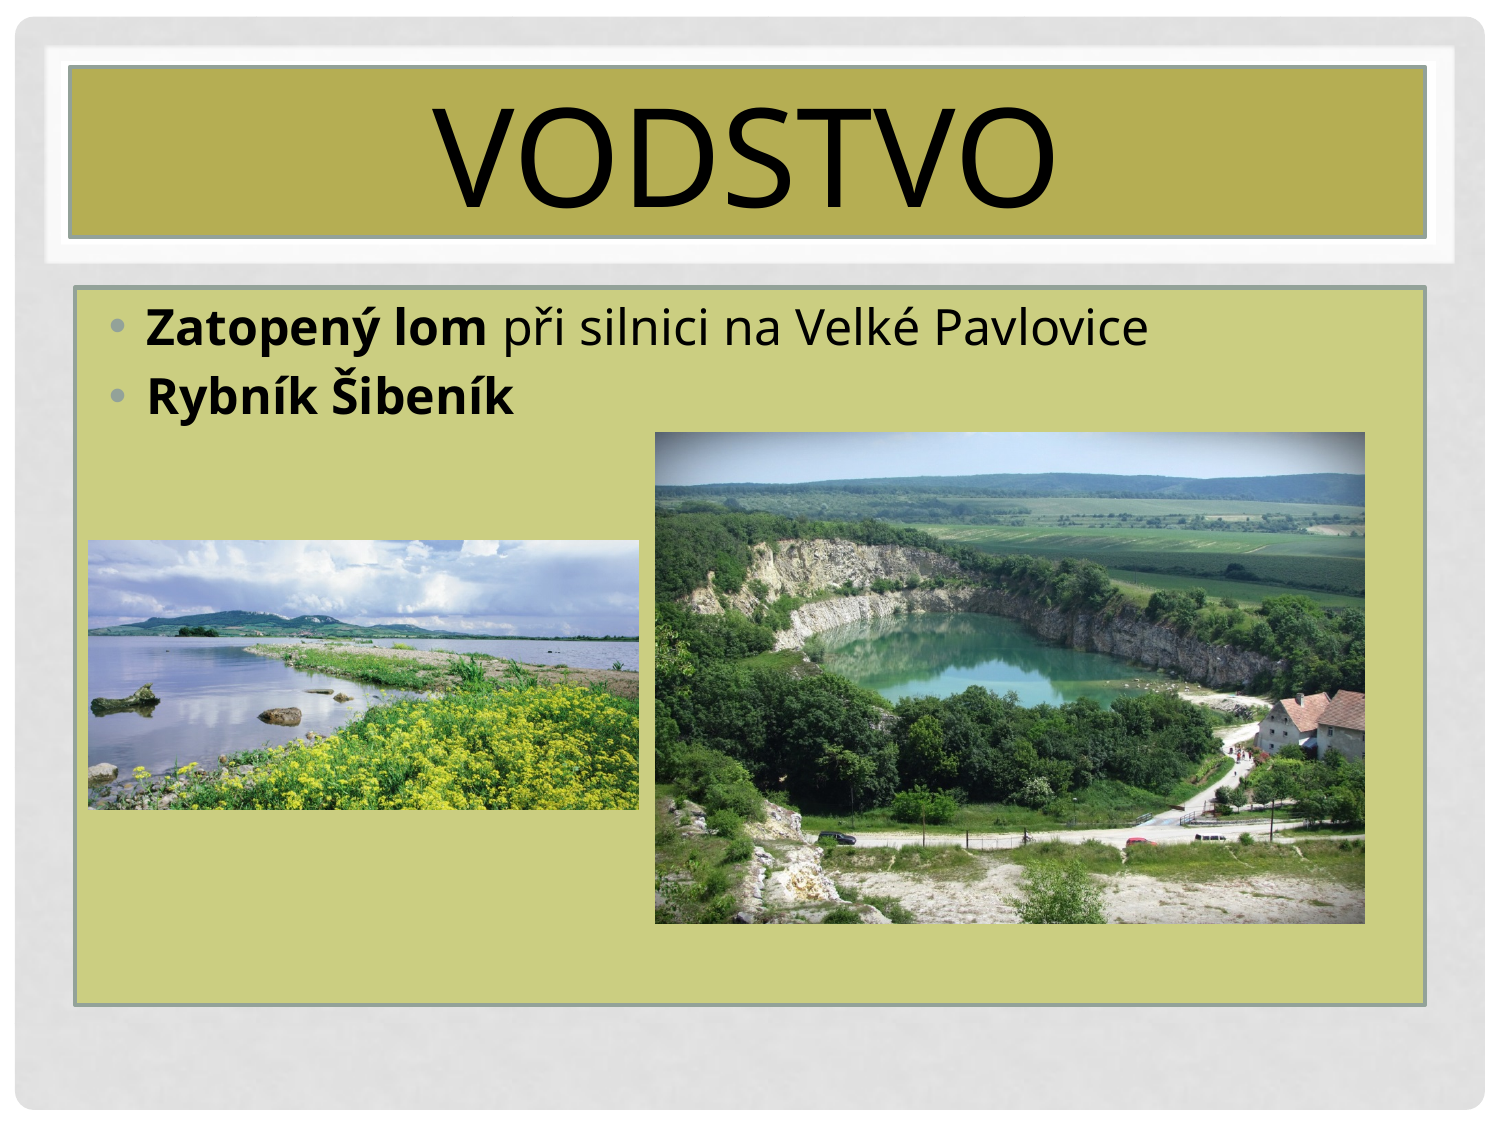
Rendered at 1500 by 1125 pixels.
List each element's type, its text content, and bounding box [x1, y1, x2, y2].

picture [88, 540, 639, 811]
title Vodstvo [68, 65, 1427, 239]
list Zatopený lom při silnici na Velké Pavlovice Rybník Šibeník [73, 285, 1427, 1007]
picture [655, 432, 1365, 924]
